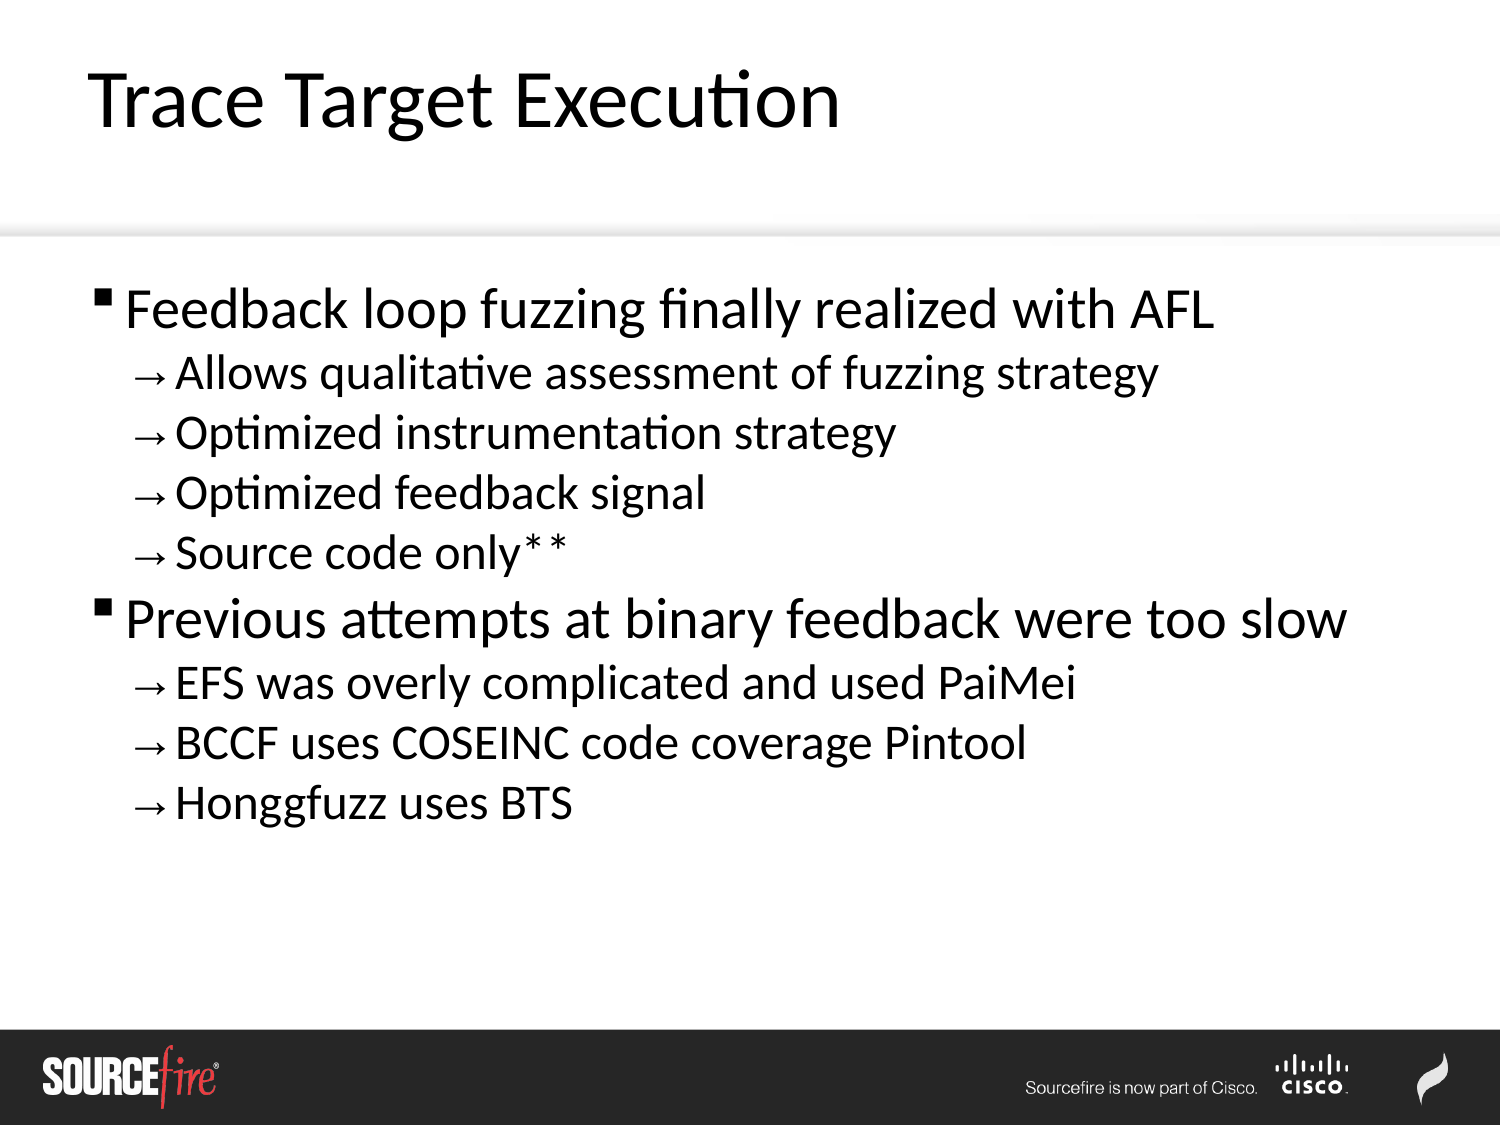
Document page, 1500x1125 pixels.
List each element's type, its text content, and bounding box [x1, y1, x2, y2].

picture [1417, 1051, 1448, 1106]
picture [43, 1045, 219, 1109]
text_box Trace Target Execution [72, 51, 1423, 215]
picture [0, 214, 1500, 246]
text_box Feedback loop fuzzing finally realized with AFL Allows qualitative assessment of fuzzing strategy Optimized instrumentation strategy Optimized feedback signal Source code only** Previous attempts at binary feedback were too slow EFS was overly complicated and used PaiMei BCCF uses COSEINC code coverage Pintool Honggfuzz uses BTS [75, 262, 1425, 1005]
picture [1026, 1054, 1348, 1097]
